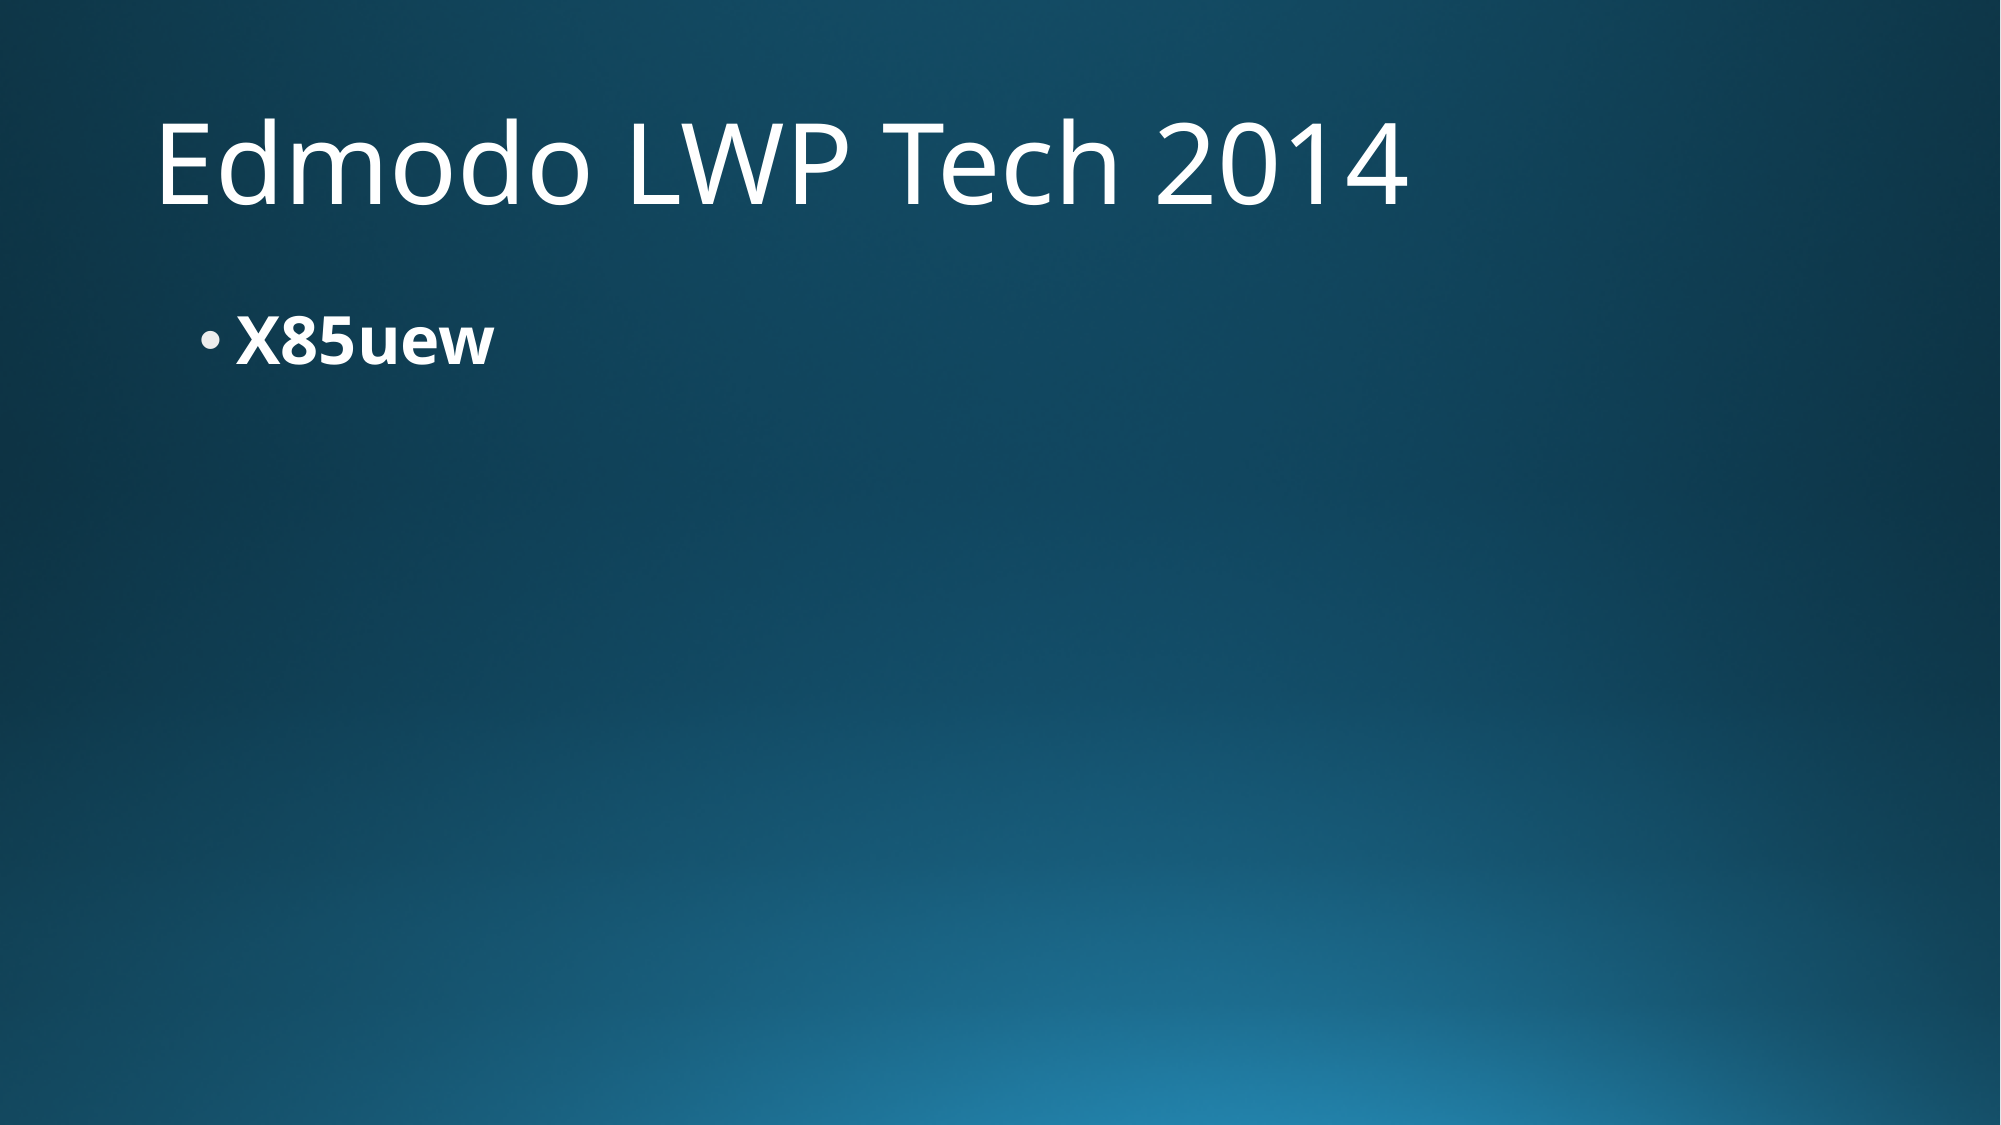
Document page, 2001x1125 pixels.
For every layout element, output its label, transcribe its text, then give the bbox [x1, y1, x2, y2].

title Edmodo LWP Tech 2014 [137, 59, 1863, 278]
picture [0, 0, 2001, 1125]
list X85uew [183, 299, 1863, 1014]
